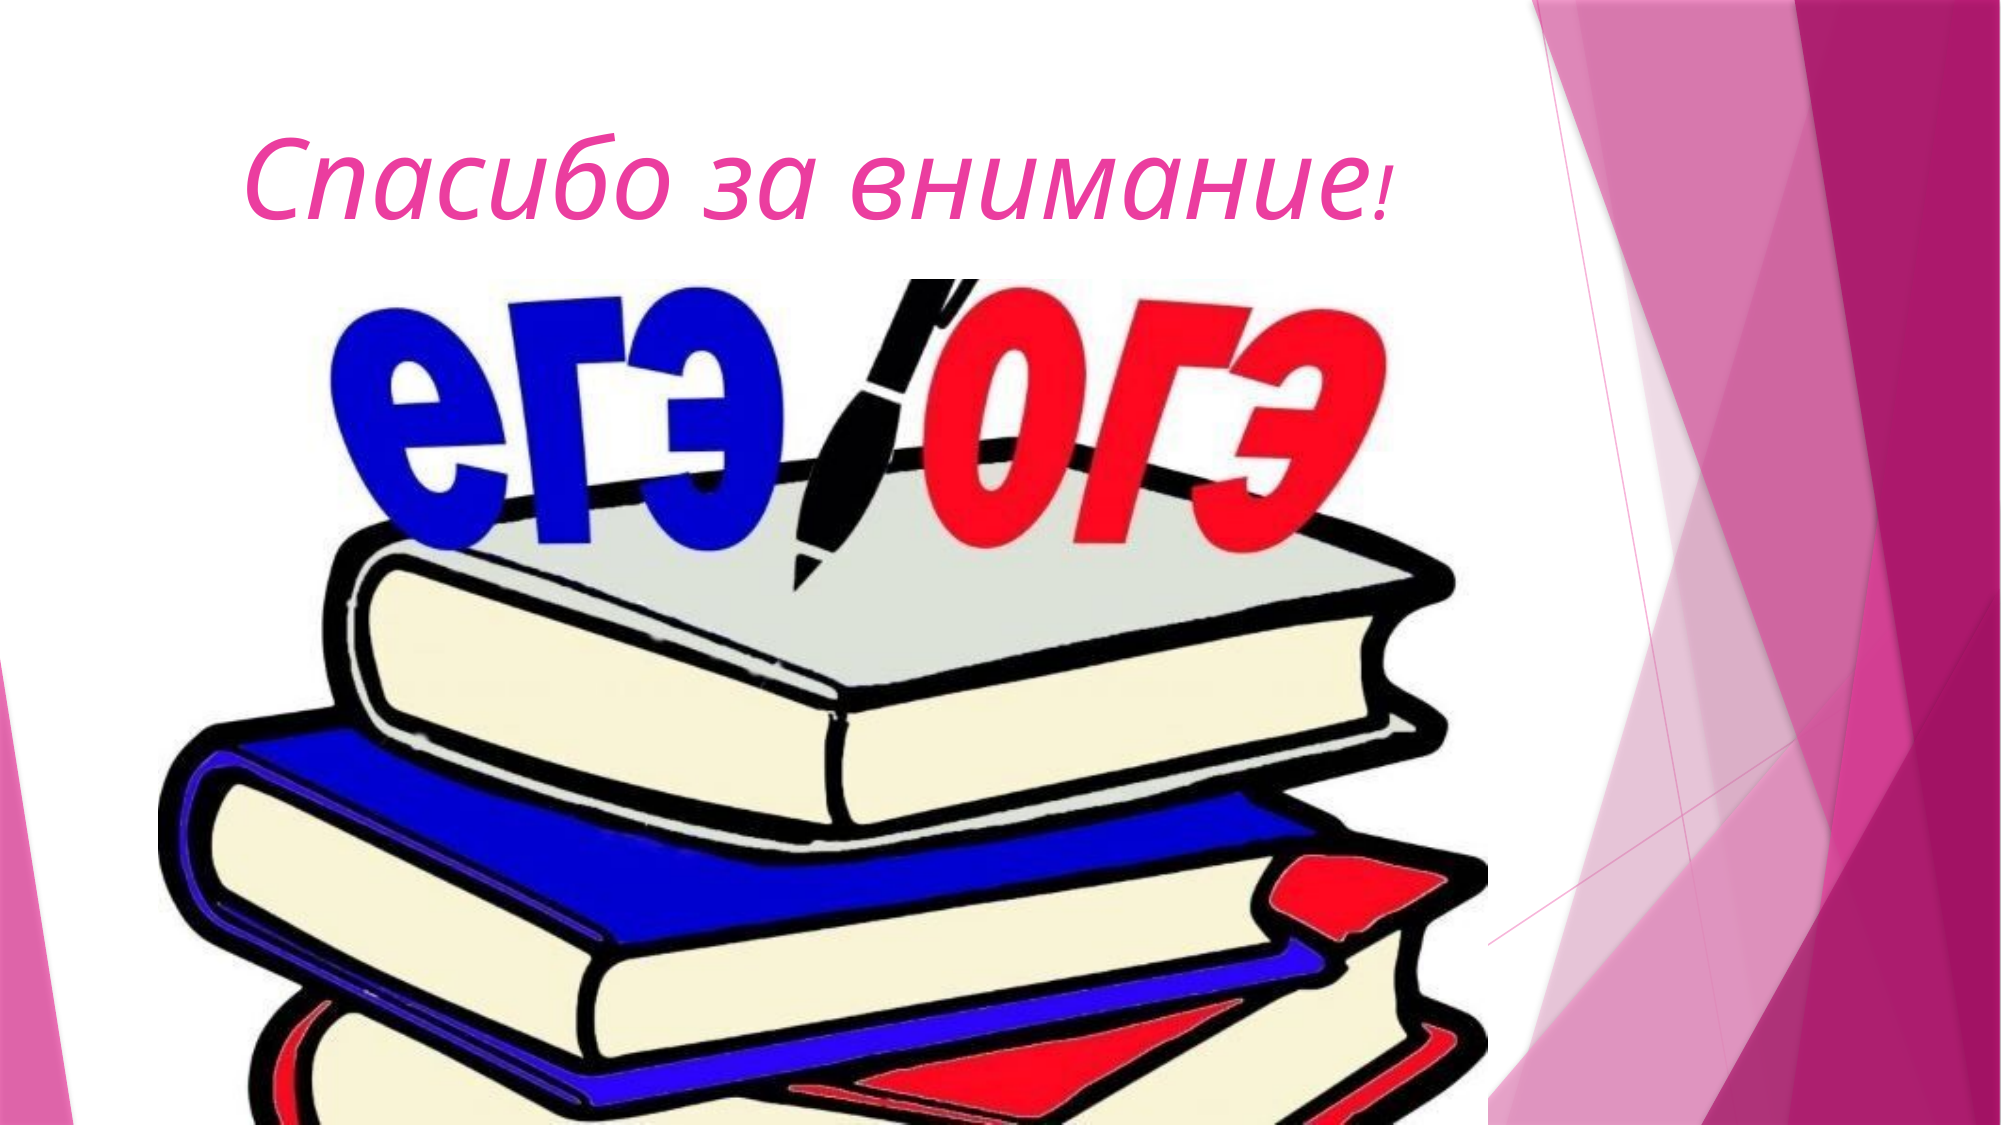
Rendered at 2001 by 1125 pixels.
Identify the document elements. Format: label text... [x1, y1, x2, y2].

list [157, 278, 1488, 1125]
title Спасибо за внимание! [111, 99, 1522, 317]
